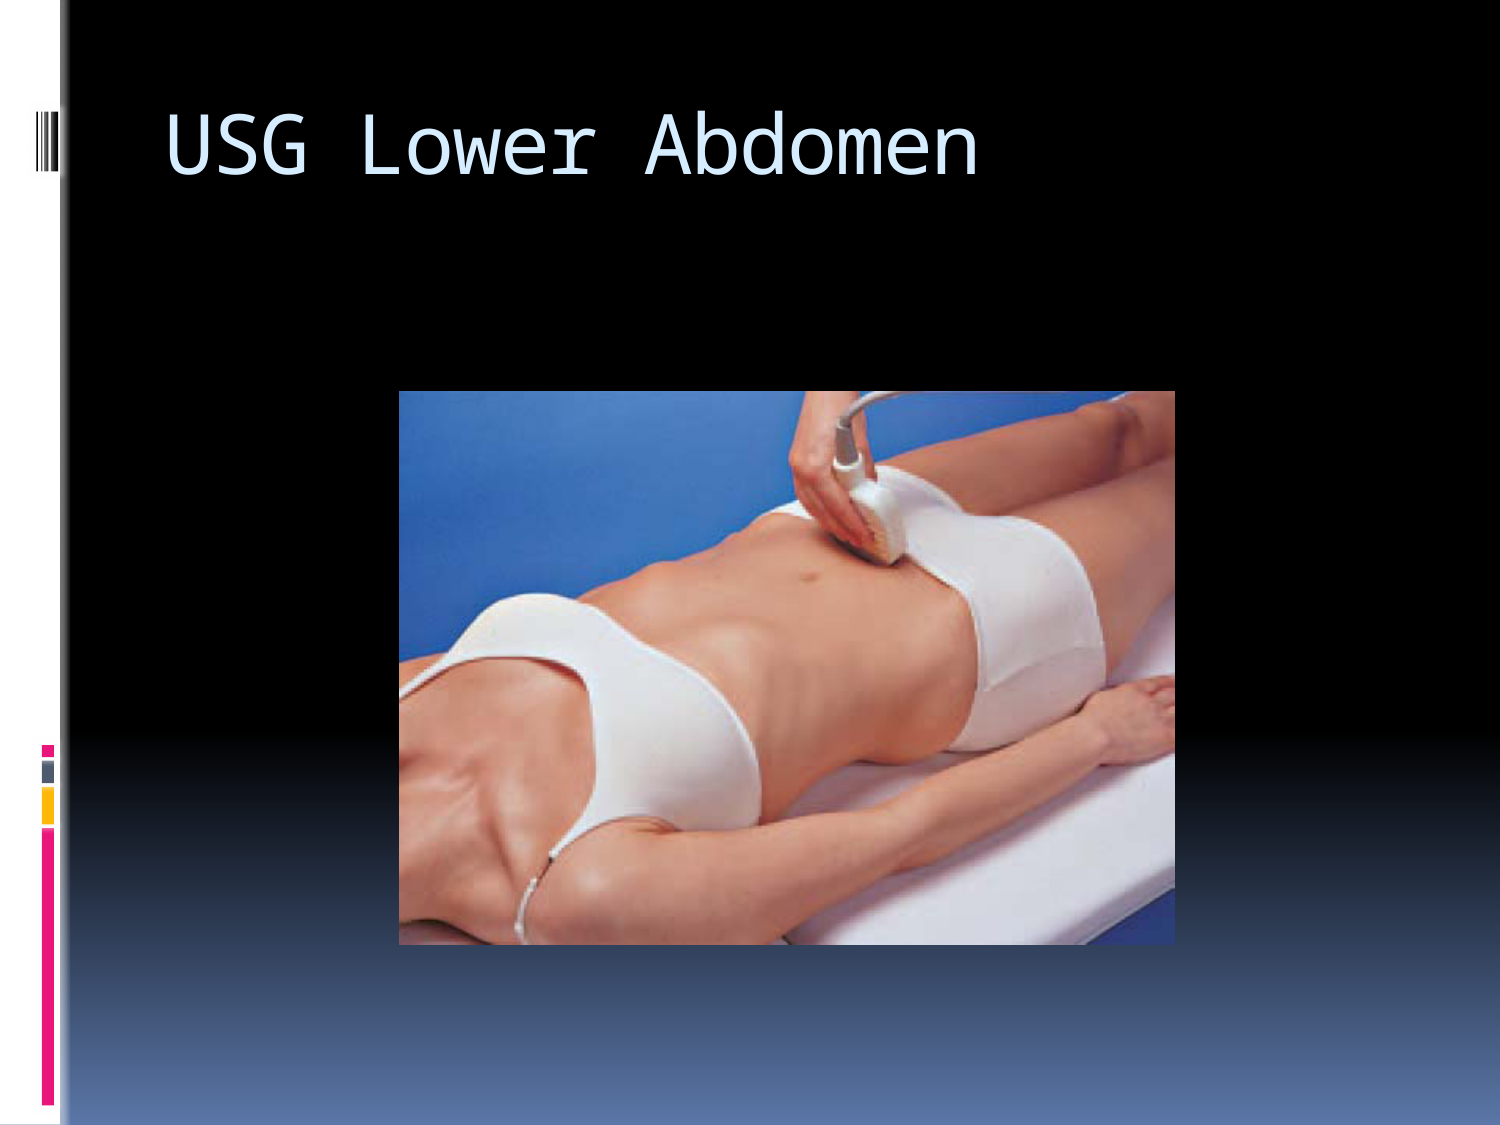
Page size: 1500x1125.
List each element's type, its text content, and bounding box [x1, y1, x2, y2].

title USG Lower Abdomen [150, 83, 1425, 234]
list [399, 390, 1176, 945]
